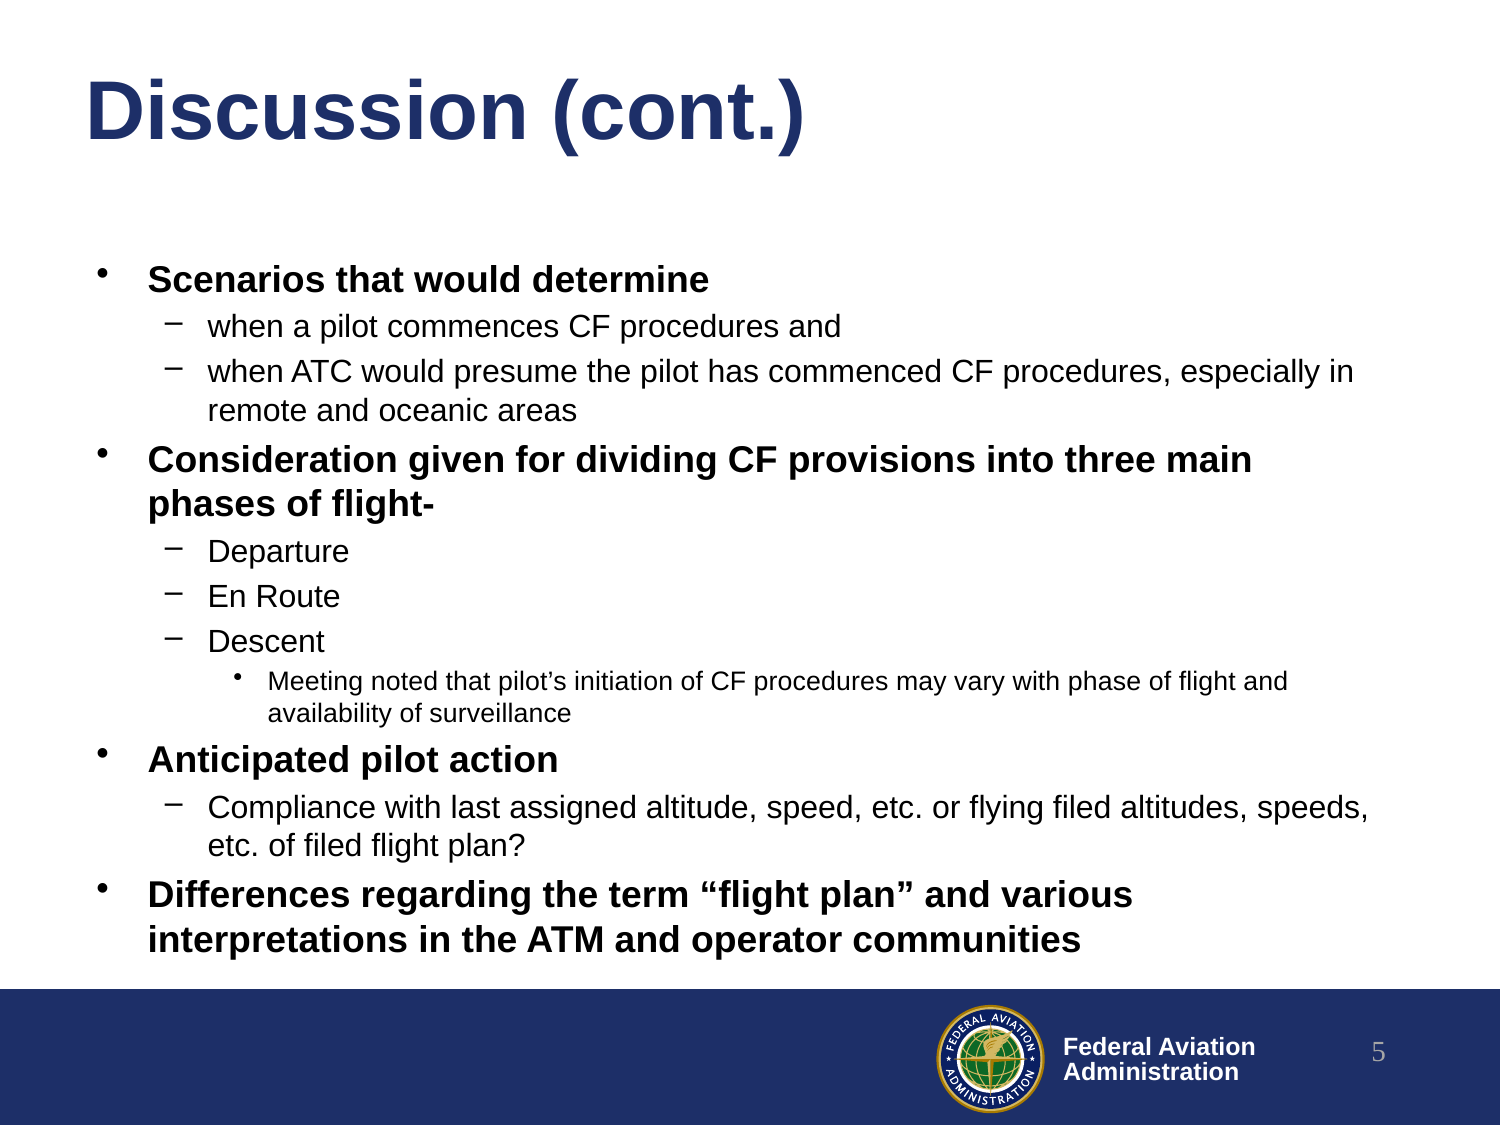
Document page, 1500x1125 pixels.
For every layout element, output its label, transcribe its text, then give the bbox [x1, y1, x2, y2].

slide_number 5 [1088, 1025, 1402, 1100]
list Scenarios that would determine when a pilot commences CF procedures and when ATC would presume the pilot has commenced CF procedures, especially in remote and oceanic areas Consideration given for dividing CF provisions into three main phases of flight- Departure En Route Descent Meeting noted that pilot’s initiation of CF procedures may vary with phase of flight and availability of surveillance Anticipated pilot action Compliance with last assigned altitude, speed, etc. or flying filed altitudes, speeds, etc. of filed flight plan? Differences regarding the term “flight plan” and various interpretations in the ATM and operator communities [81, 247, 1402, 968]
title Discussion (cont.) [70, 56, 1461, 157]
